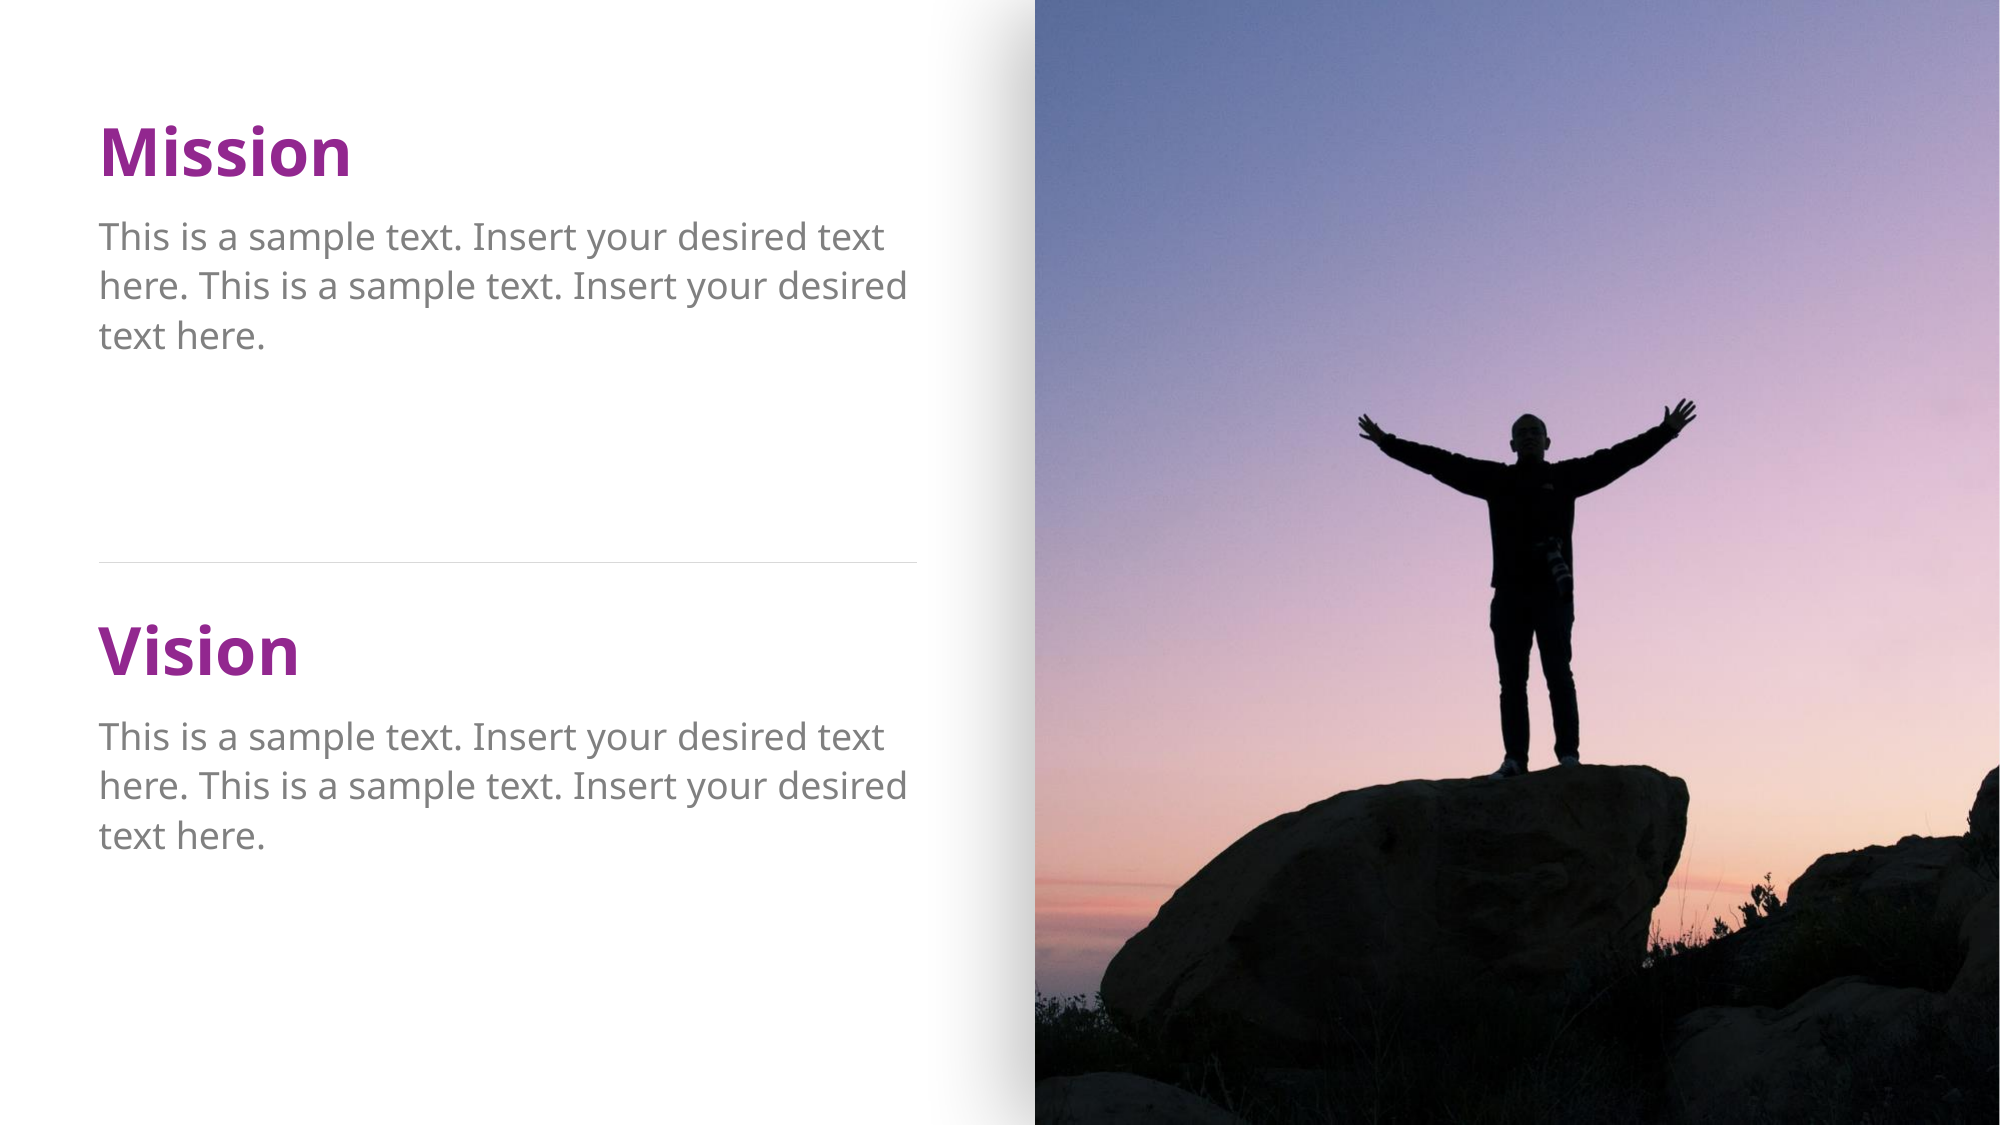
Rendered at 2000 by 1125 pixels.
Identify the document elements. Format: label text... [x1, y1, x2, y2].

picture [1034, 0, 2000, 1125]
text_box This is a sample text. Insert your desired text here. This is a sample text. Insert your desired text here. [98, 700, 917, 864]
text_box Mission [98, 102, 917, 197]
text_box Vision [98, 601, 917, 697]
text_box This is a sample text. Insert your desired text here. This is a sample text. Insert your desired text here. [98, 201, 917, 365]
